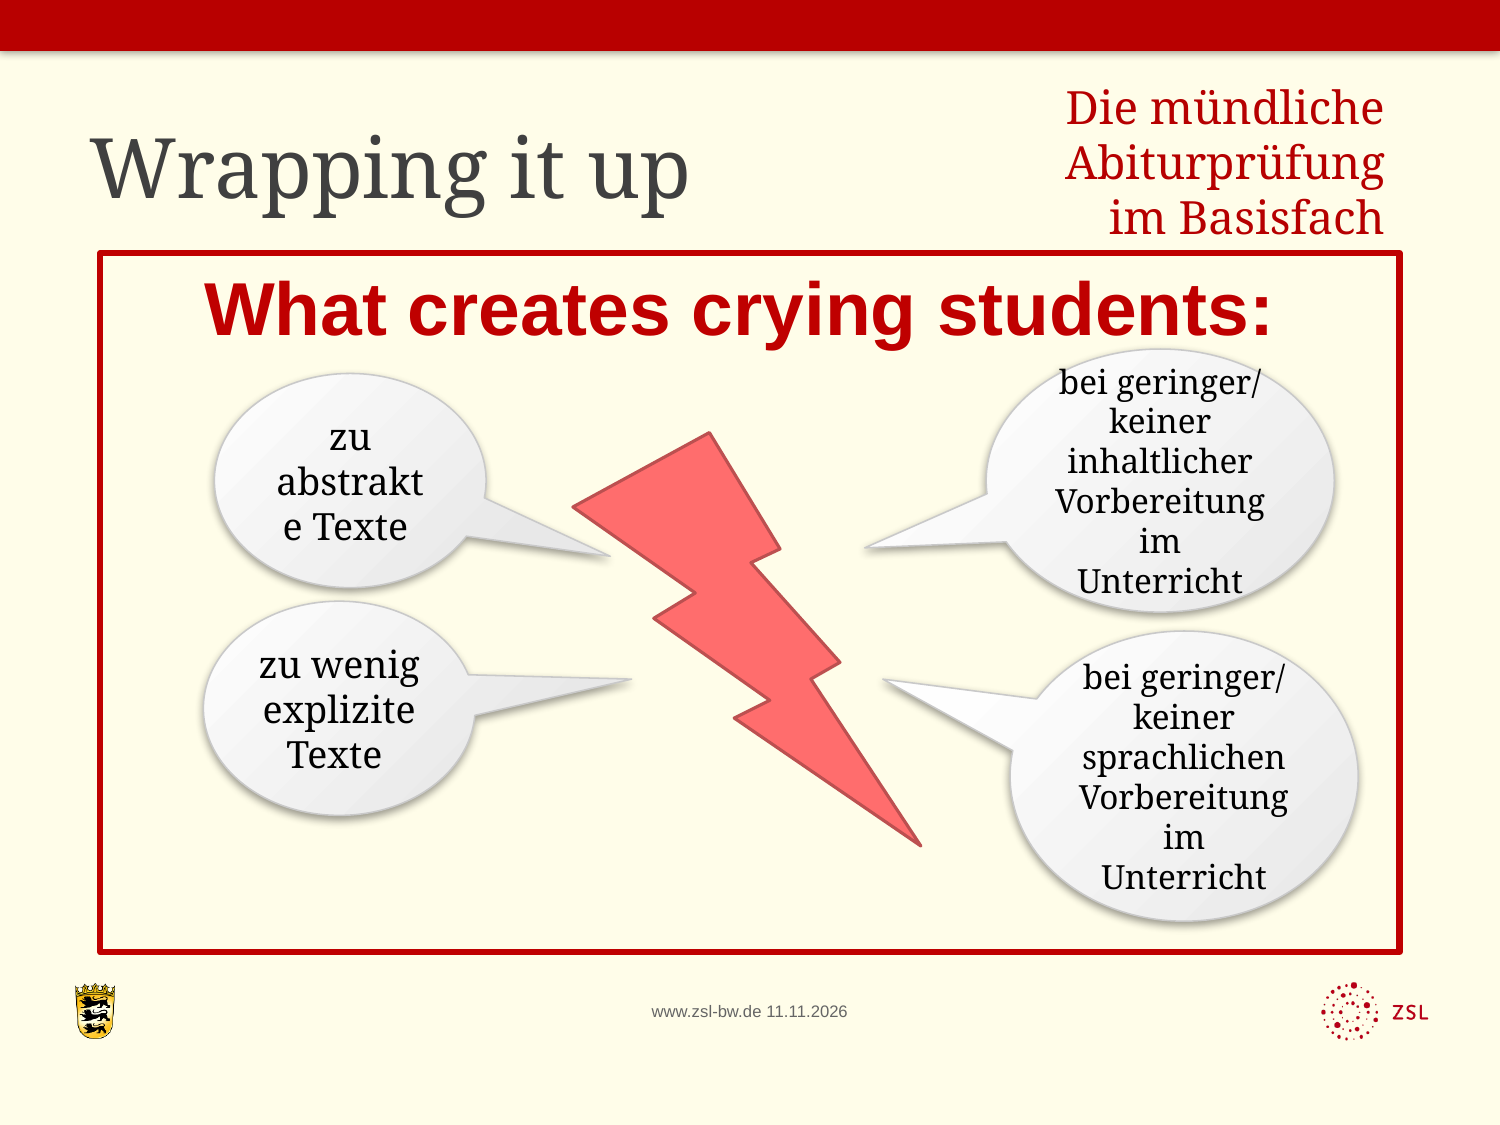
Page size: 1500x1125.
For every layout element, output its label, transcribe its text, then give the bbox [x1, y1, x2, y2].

text_box [571, 431, 923, 848]
text_box Die mündliche Abiturprüfung im Basisfach [995, 71, 1400, 252]
text_box zu wenig explizite Texte [202, 600, 633, 817]
picture [73, 981, 117, 1041]
text_box zu abstrakte Texte [213, 372, 612, 589]
picture [1320, 981, 1429, 1041]
text_box bei geringer/ keiner inhaltlicher Vorbereitung im Unterricht [863, 348, 1336, 613]
title Wrapping it up [75, 78, 963, 254]
text_box What creates crying students: [100, 253, 1400, 953]
text_box bei geringer/ keiner sprachlichen Vorbereitung im Unterricht [882, 630, 1359, 922]
